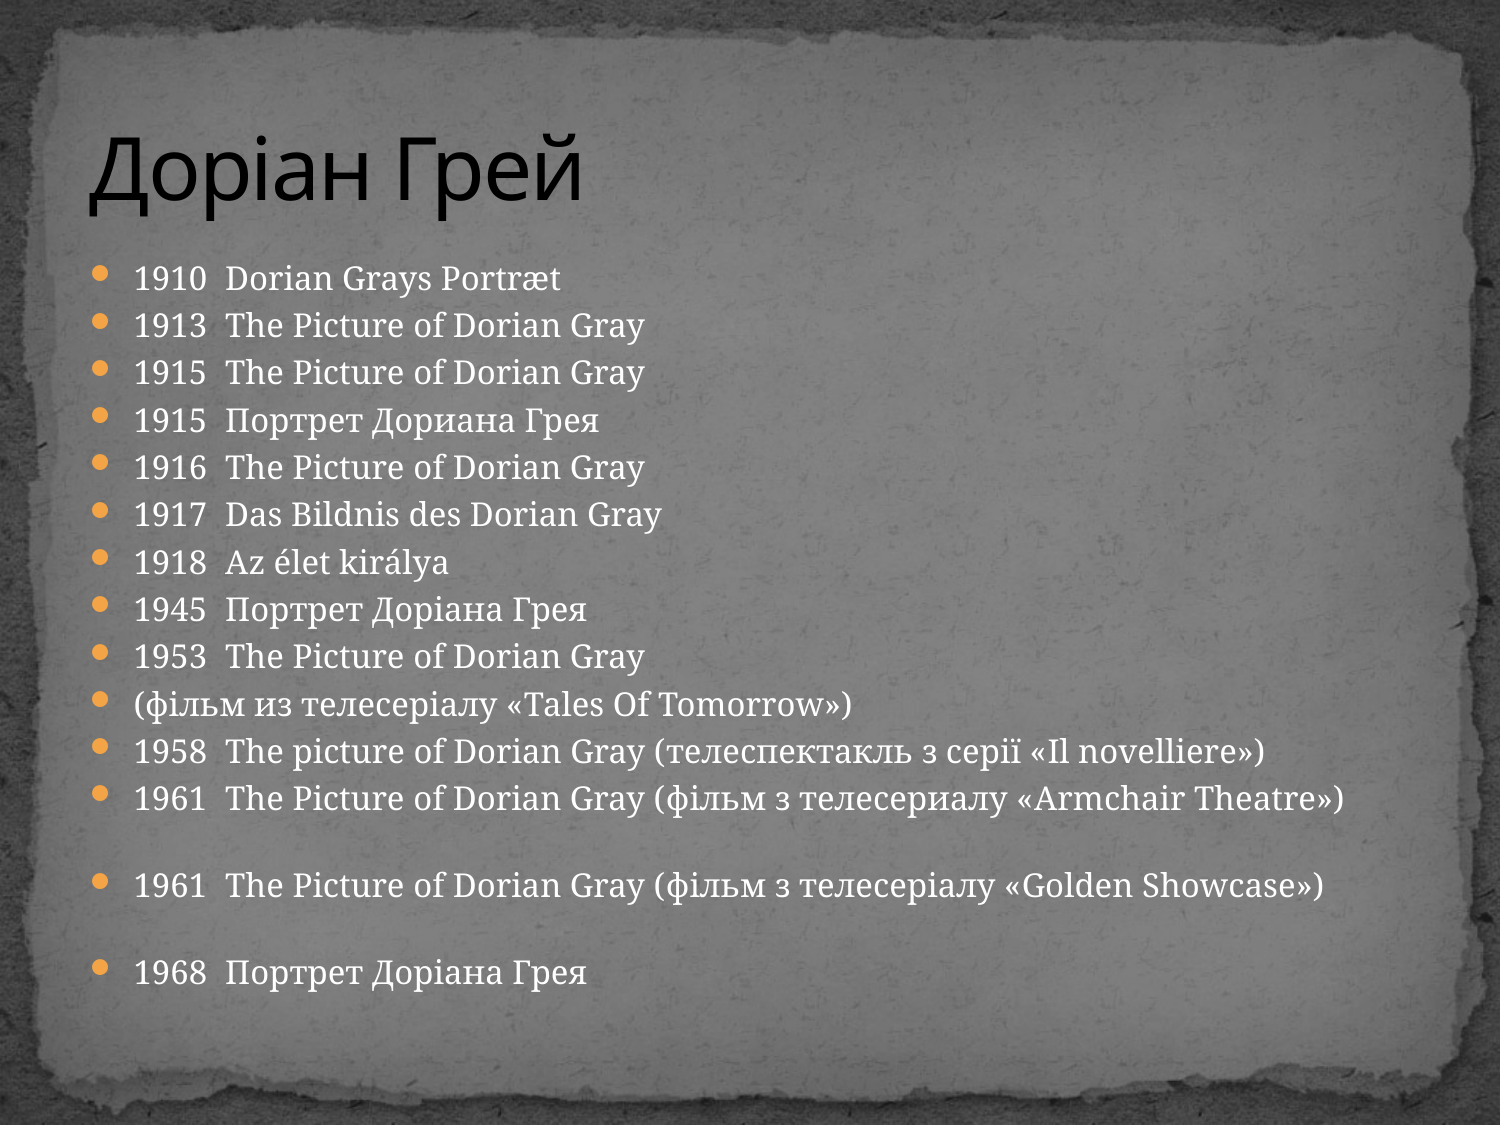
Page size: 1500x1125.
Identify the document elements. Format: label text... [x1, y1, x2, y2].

title Доріан Грей [74, 24, 1425, 225]
list 1910 Dorian Grays Portræt 1913 The Picture of Dorian Gray 1915 The Picture of Dorian Gray 1915 Портрет Дориана Грея 1916 The Picture of Dorian Gray 1917 Das Bildnis des Dorian Gray 1918 Az élet királya 1945 Портрет Доріана Грея 1953 The Picture of Dorian Gray (фільм из телесеріалу «Tales Of Tomorrow») 1958 The picture of Dorian Gray (телеспектакль з серії «Il novelliere») 1961 The Picture of Dorian Gray (фільм з телесериалу «Armchair Theatre») 1961 The Picture of Dorian Gray (фільм з телесеріалу «Golden Showcase») 1968 Портрет Доріана Грея [75, 249, 1425, 1000]
